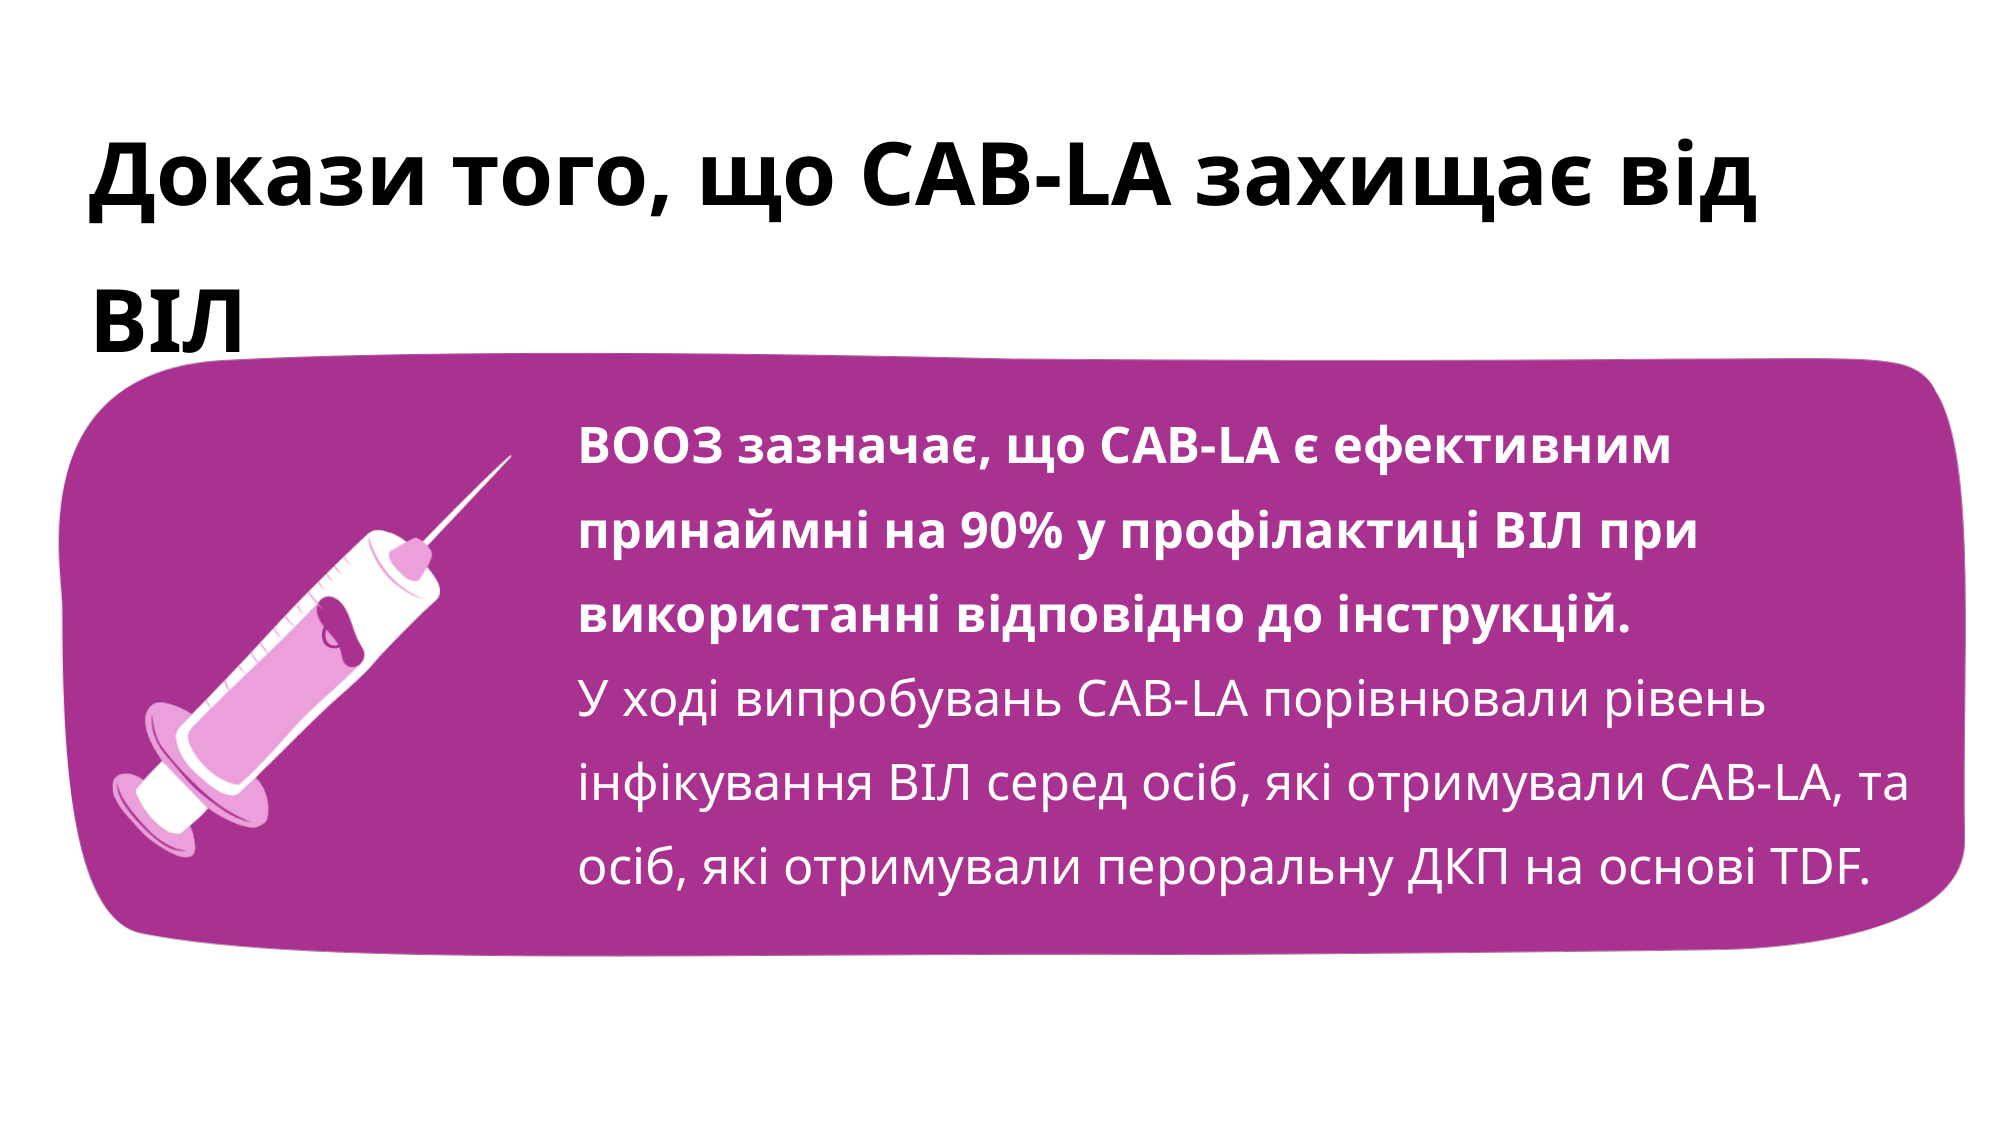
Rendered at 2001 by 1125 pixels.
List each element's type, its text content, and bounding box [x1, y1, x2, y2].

text_box [21, 345, 1979, 968]
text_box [112, 455, 512, 858]
text_box Докази того, що CAB-LA захищає від ВІЛ [89, 76, 1785, 371]
text_box ВООЗ зазначає, що CAB-LA є ефективним принаймні на 90% у профілактиці ВІЛ при використанні відповідно до інструкцій. У ході випробувань CAB-LA порівнювали рівень інфікування ВІЛ серед осіб, які отримували CAB-LA, та осіб, які отримували пероральну ДКП на основі TDF. [577, 390, 1913, 895]
